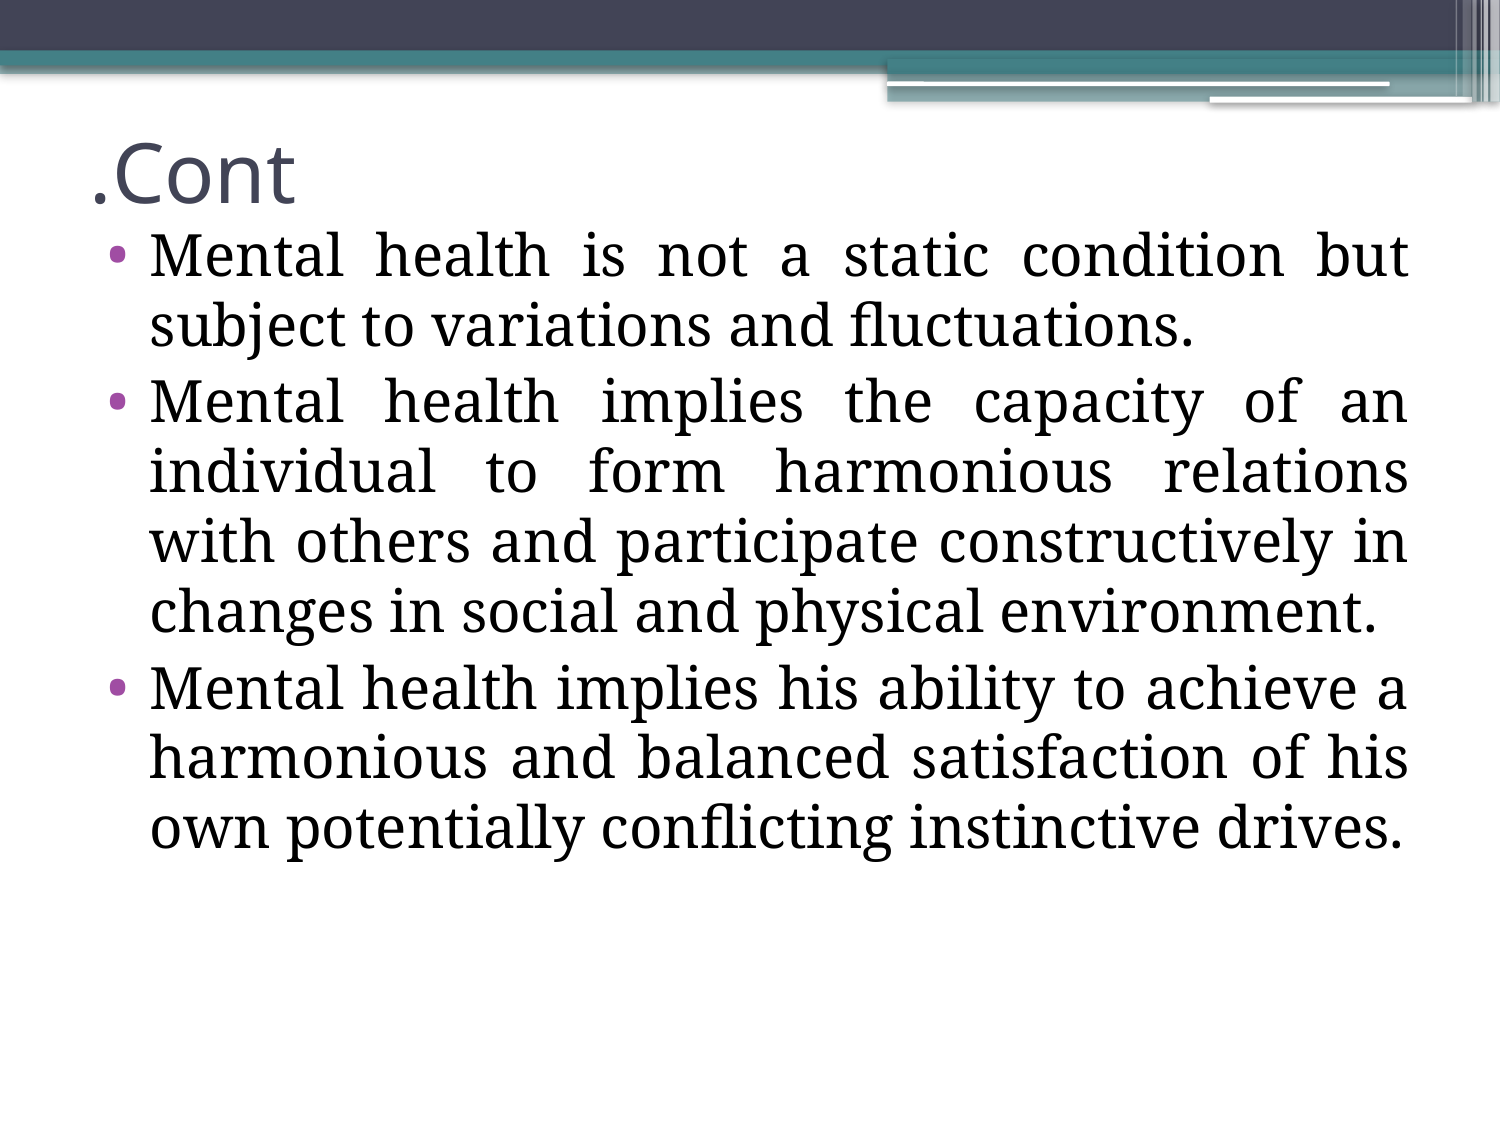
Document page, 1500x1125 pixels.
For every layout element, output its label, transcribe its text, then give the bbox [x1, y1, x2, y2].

title Cont. [75, 105, 1425, 210]
list Mental health is not a static condition but subject to variations and fluctuations. Mental health implies the capacity of an individual to form harmonious relations with others and participate constructively in changes in social and physical environment. Mental health implies his ability to achieve a harmonious and balanced satisfaction of his own potentially conflicting instinctive drives. [75, 210, 1425, 1079]
